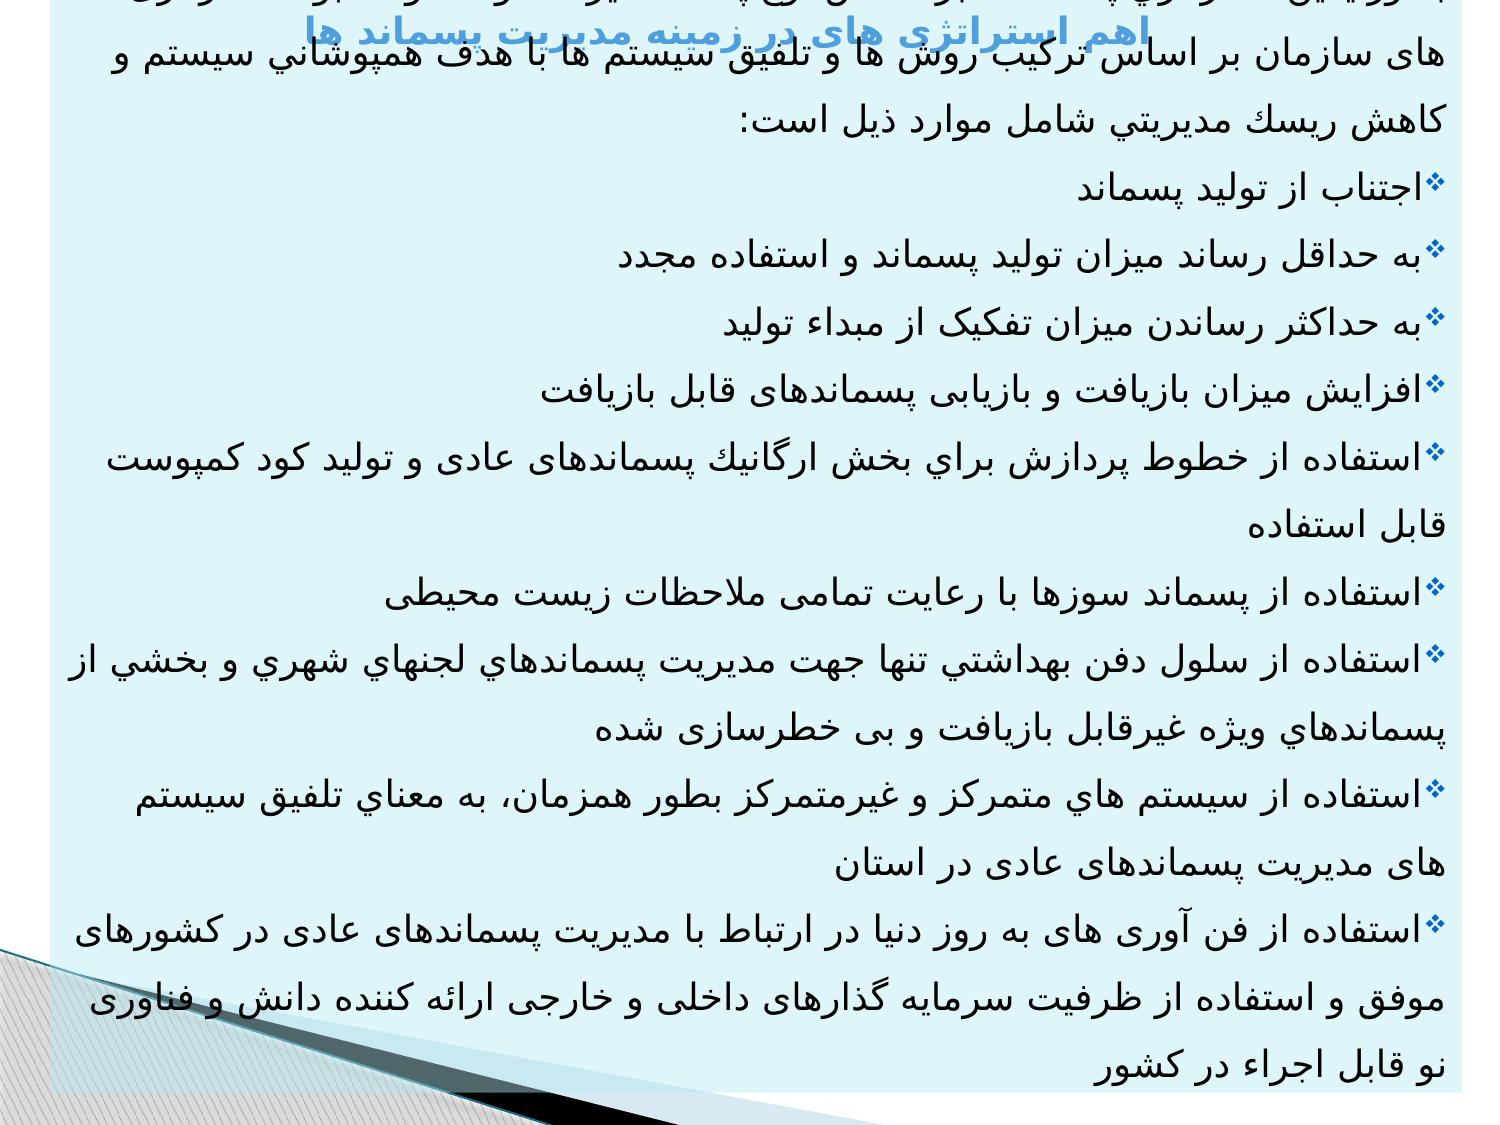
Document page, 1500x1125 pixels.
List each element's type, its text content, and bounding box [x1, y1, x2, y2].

text_box بطور يقين استراتژي پسماندها بر اساس نوع پسماند نيز متفاوت خواهد بود، استراتژی های سازمان بر اساس تركيب روش ها و تلفيق سيستم ها با هدف همپوشاني سيستم و كاهش ريسك مديريتي شامل موارد ذیل است: اجتناب از تولید پسماند به حداقل رساند میزان تولید پسماند و استفاده مجدد به حداکثر رساندن میزان تفکیک از مبداء تولید افزایش میزان بازیافت و بازیابی پسماندهای قابل بازیافت استفاده از خطوط پردازش براي بخش ارگانيك پسماندهای عادی و تولید کود کمپوست قابل استفاده استفاده از پسماند سوزها با رعایت تمامی ملاحظات زیست محیطی استفاده از سلول دفن بهداشتي تنها جهت مدیریت پسماندهاي لجنهاي شهري و بخشي از پسماندهاي ويژه غیرقابل بازیافت و بی خطرسازی شده استفاده از سيستم هاي متمركز و غيرمتمركز بطور همزمان، به معناي تلفيق سيستم های مدیریت پسماندهای عادی در استان استفاده از فن آوری های به روز دنیا در ارتباط با مدیریت پسماندهای عادی در کشورهای موفق و استفاده از ظرفیت سرمایه گذارهای داخلی و خارجی ارائه کننده دانش و فناوری نو قابل اجراء در کشور [49, 0, 1463, 1093]
